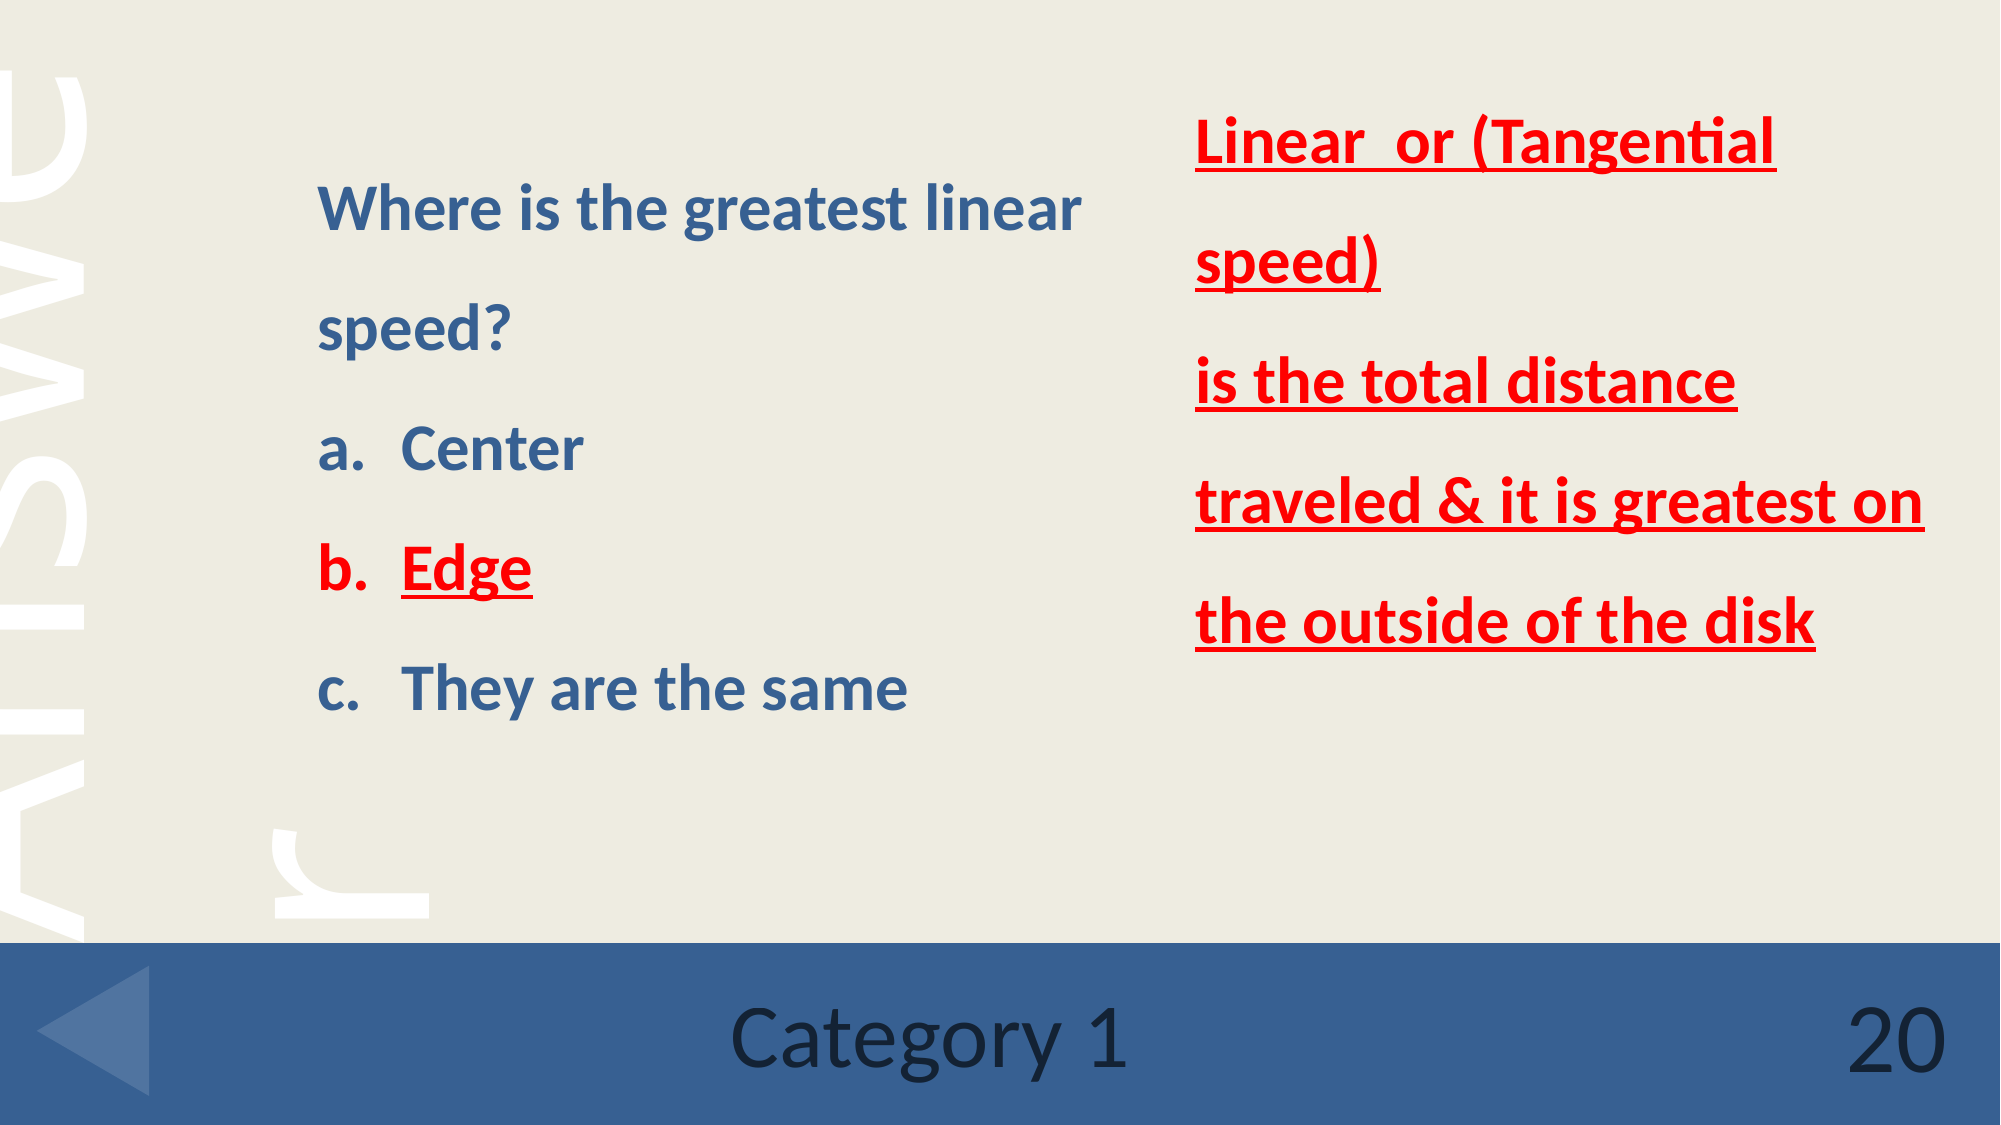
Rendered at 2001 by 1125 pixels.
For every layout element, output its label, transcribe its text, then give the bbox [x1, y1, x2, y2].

text_box Linear or (Tangential speed) is the total distance traveled & it is greatest on the outside of the disk [1180, 49, 1966, 664]
list Where is the greatest linear speed? Center Edge They are the same [302, 134, 1177, 874]
title Category 1 [30, 937, 1831, 1125]
list 20 [1831, 967, 1963, 1097]
